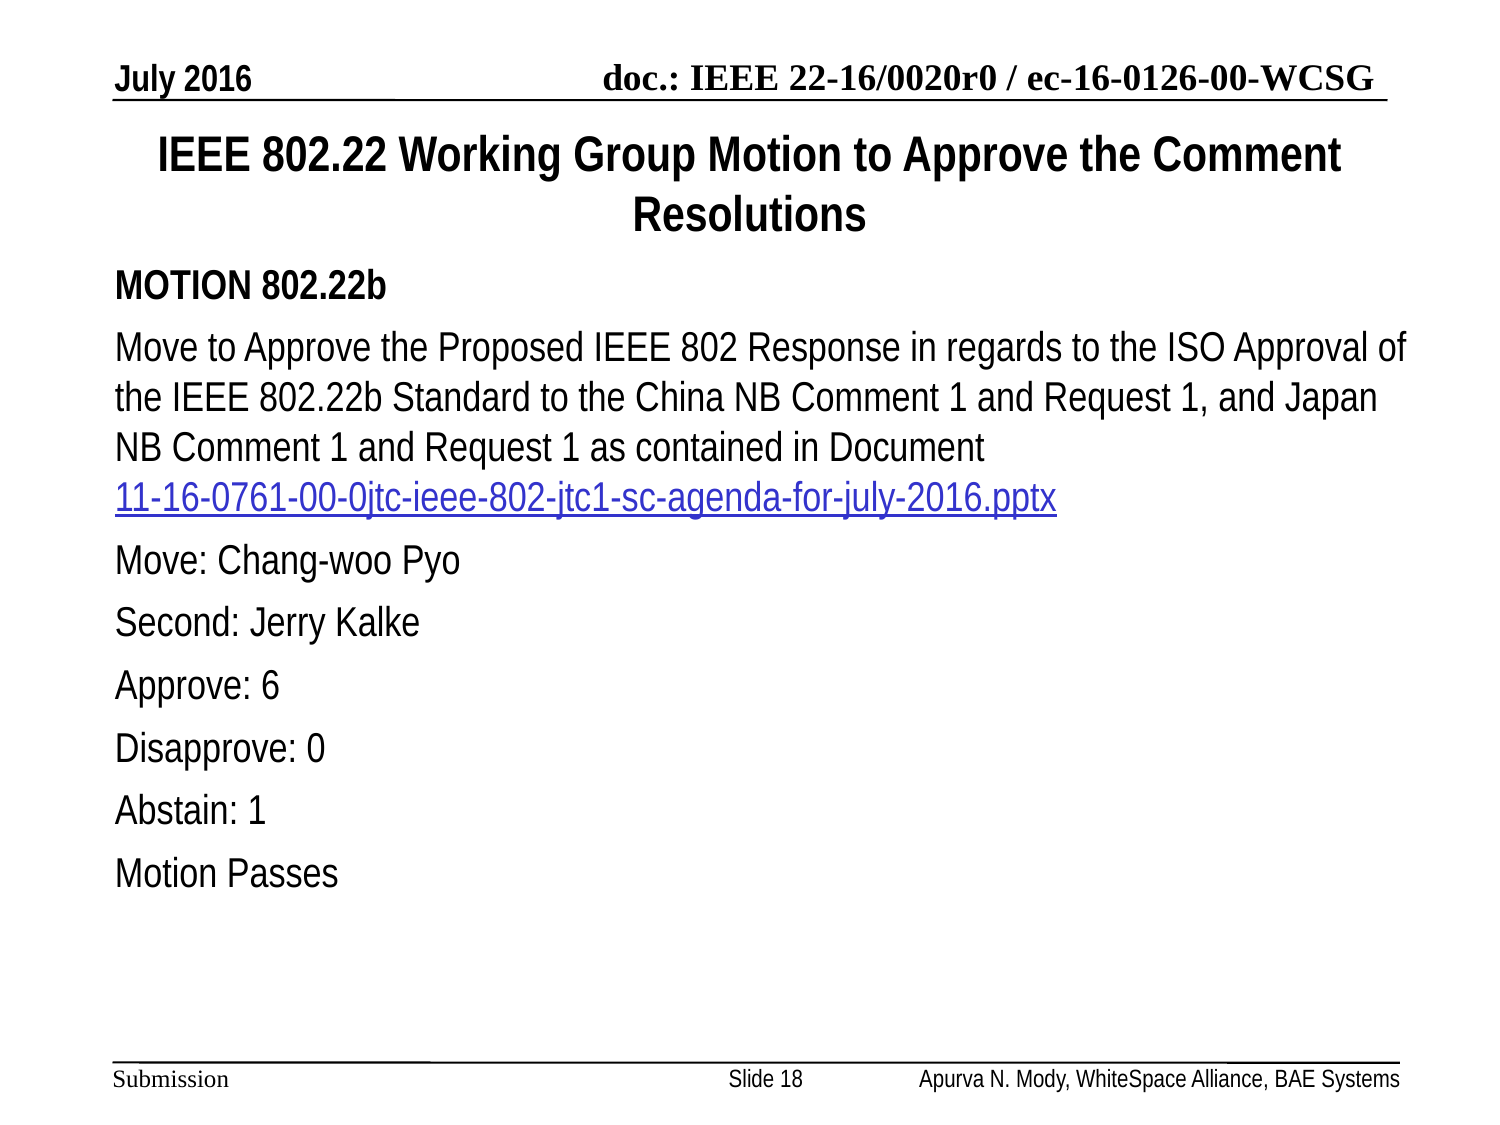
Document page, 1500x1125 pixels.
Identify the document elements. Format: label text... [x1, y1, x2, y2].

list MOTION 802.22b Move to Approve the Proposed IEEE 802 Response in regards to the ISO Approval of the IEEE 802.22b Standard to the China NB Comment 1 and Request 1, and Japan NB Comment 1 and Request 1 as contained in Document 11-16-0761-00-0jtc-ieee-802-jtc1-sc-agenda-for-july-2016.pptx Move: Chang-woo Pyo Second: Jerry Kalke Approve: 6 Disapprove: 0 Abstain: 1 Motion Passes [99, 251, 1426, 1063]
title IEEE 802.22 Working Group Motion to Approve the Comment Resolutions [49, 112, 1451, 251]
slide_number Slide 18 [674, 1061, 858, 1101]
footer Apurva N. Mody, WhiteSpace Alliance, BAE Systems [902, 1061, 1402, 1093]
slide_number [114, 54, 540, 100]
